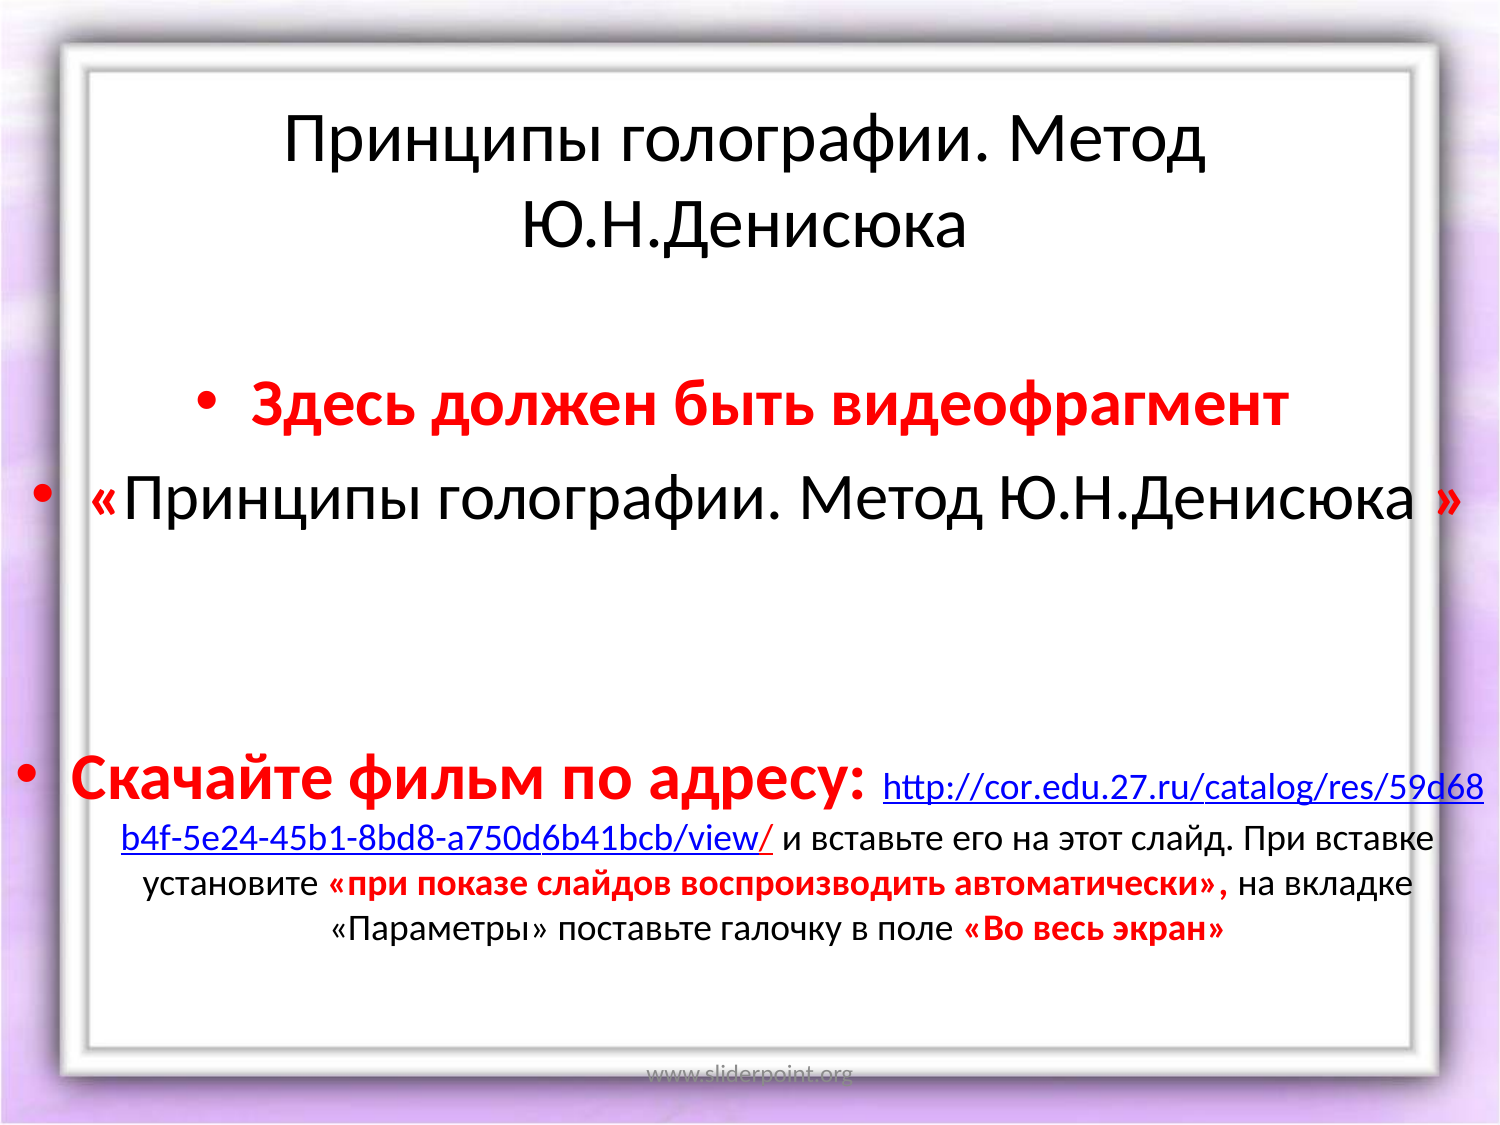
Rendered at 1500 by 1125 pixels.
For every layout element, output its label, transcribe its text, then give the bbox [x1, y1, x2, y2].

text_box Здесь должен быть видеофрагмент «Принципы голографии. Метод Ю.Н.Денисюка » Скачайте фильм по адресу: http://cor.edu.27.ru/catalog/res/59d68b4f-5e24-45b1-8bd8-a750d6b41bcb/view/ и вставьте его на этот слайд. При вставке установите «при показе слайдов воспроизводить автоматически», на вкладке «Параметры» поставьте галочку в поле «Во весь экран» [0, 351, 1500, 1125]
footer www.sliderpoint.org [512, 1042, 988, 1103]
picture [0, 0, 1500, 351]
title Принципы голографии. Метод Ю.Н.Денисюка [70, 82, 1421, 270]
